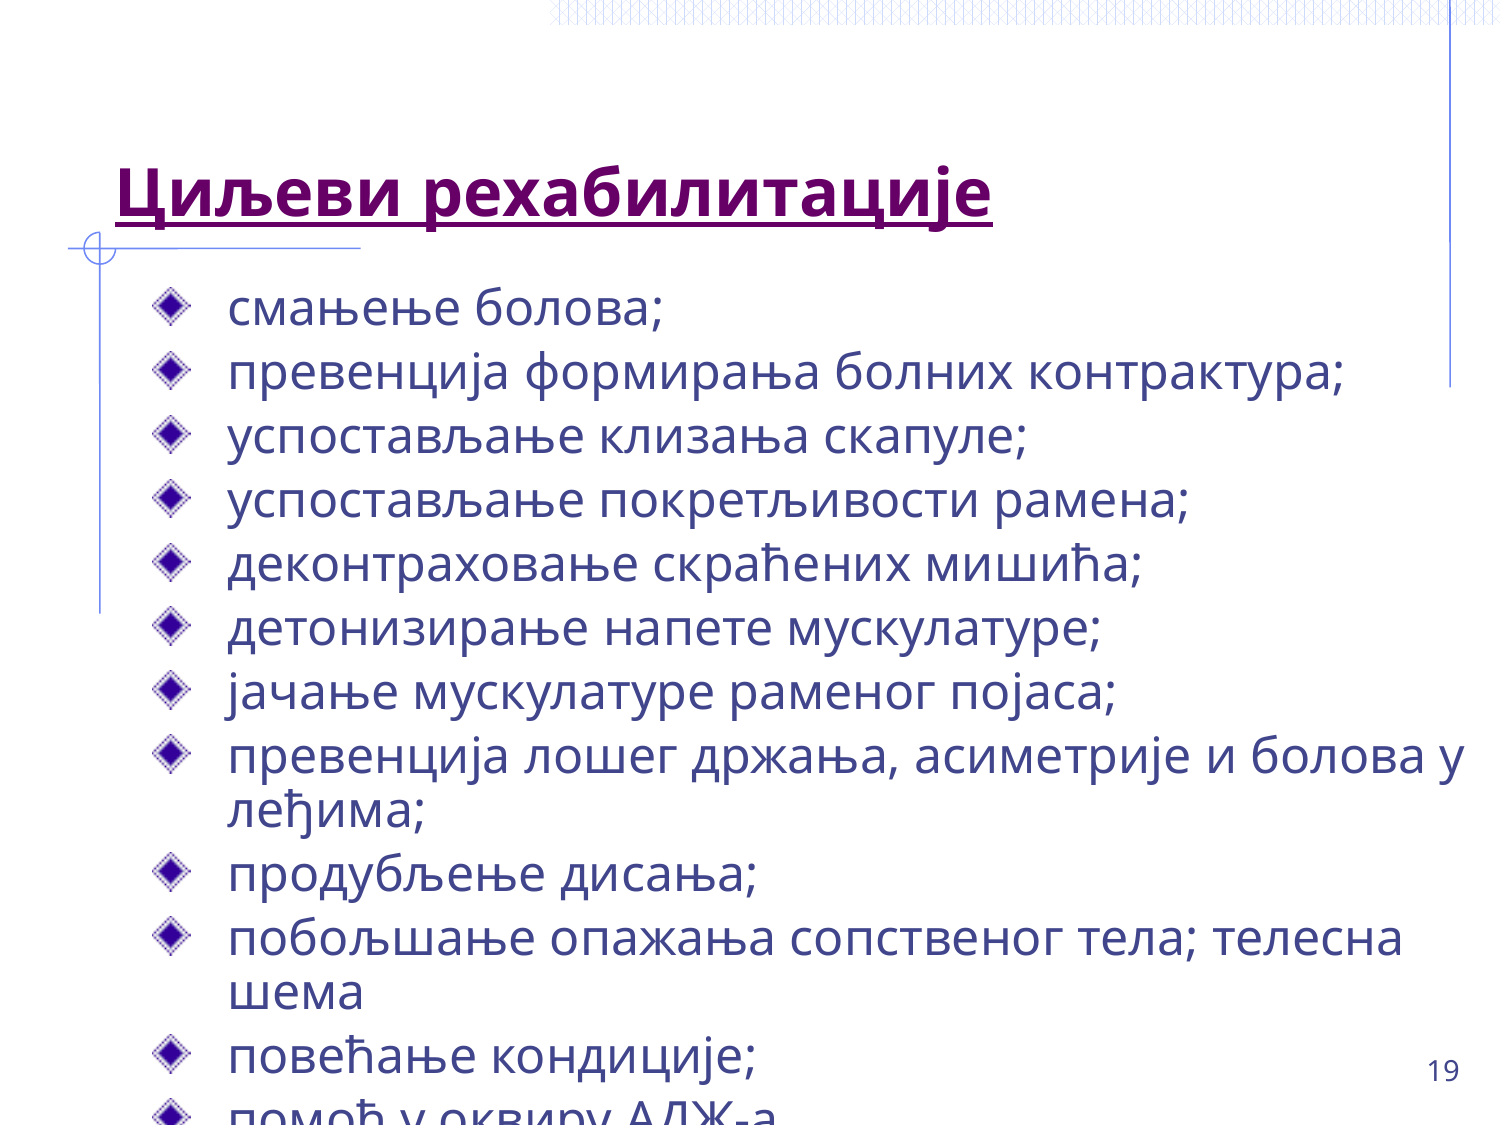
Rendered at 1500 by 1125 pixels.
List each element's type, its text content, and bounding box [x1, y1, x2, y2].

picture [152, 916, 191, 956]
picture [152, 479, 191, 518]
picture [152, 287, 191, 326]
picture [152, 351, 191, 390]
slide_number 19 [1162, 1025, 1475, 1100]
picture [152, 734, 191, 774]
picture [152, 670, 191, 710]
picture [152, 1034, 191, 1074]
title Циљеви рехабилитације [99, 49, 1376, 238]
picture [152, 852, 191, 892]
picture [152, 606, 191, 646]
picture [152, 415, 191, 454]
list смањење болова; превенција формирања болних контрактура; успостављање клизања скапуле; успостављање покретљивости рамена; деконтраховање скраћених мишића; детонизирање напете мускулатуре; јачање мускулатуре раменог појаса; превенција лошег држања, асиметрије и болова у леђима; продубљење дисања; побољшање опажања сопственог тела; телесна шема повећање кондиције; помоћ у оквиру АДЖ-а. [137, 274, 1500, 951]
picture [152, 1098, 191, 1125]
picture [152, 543, 191, 582]
